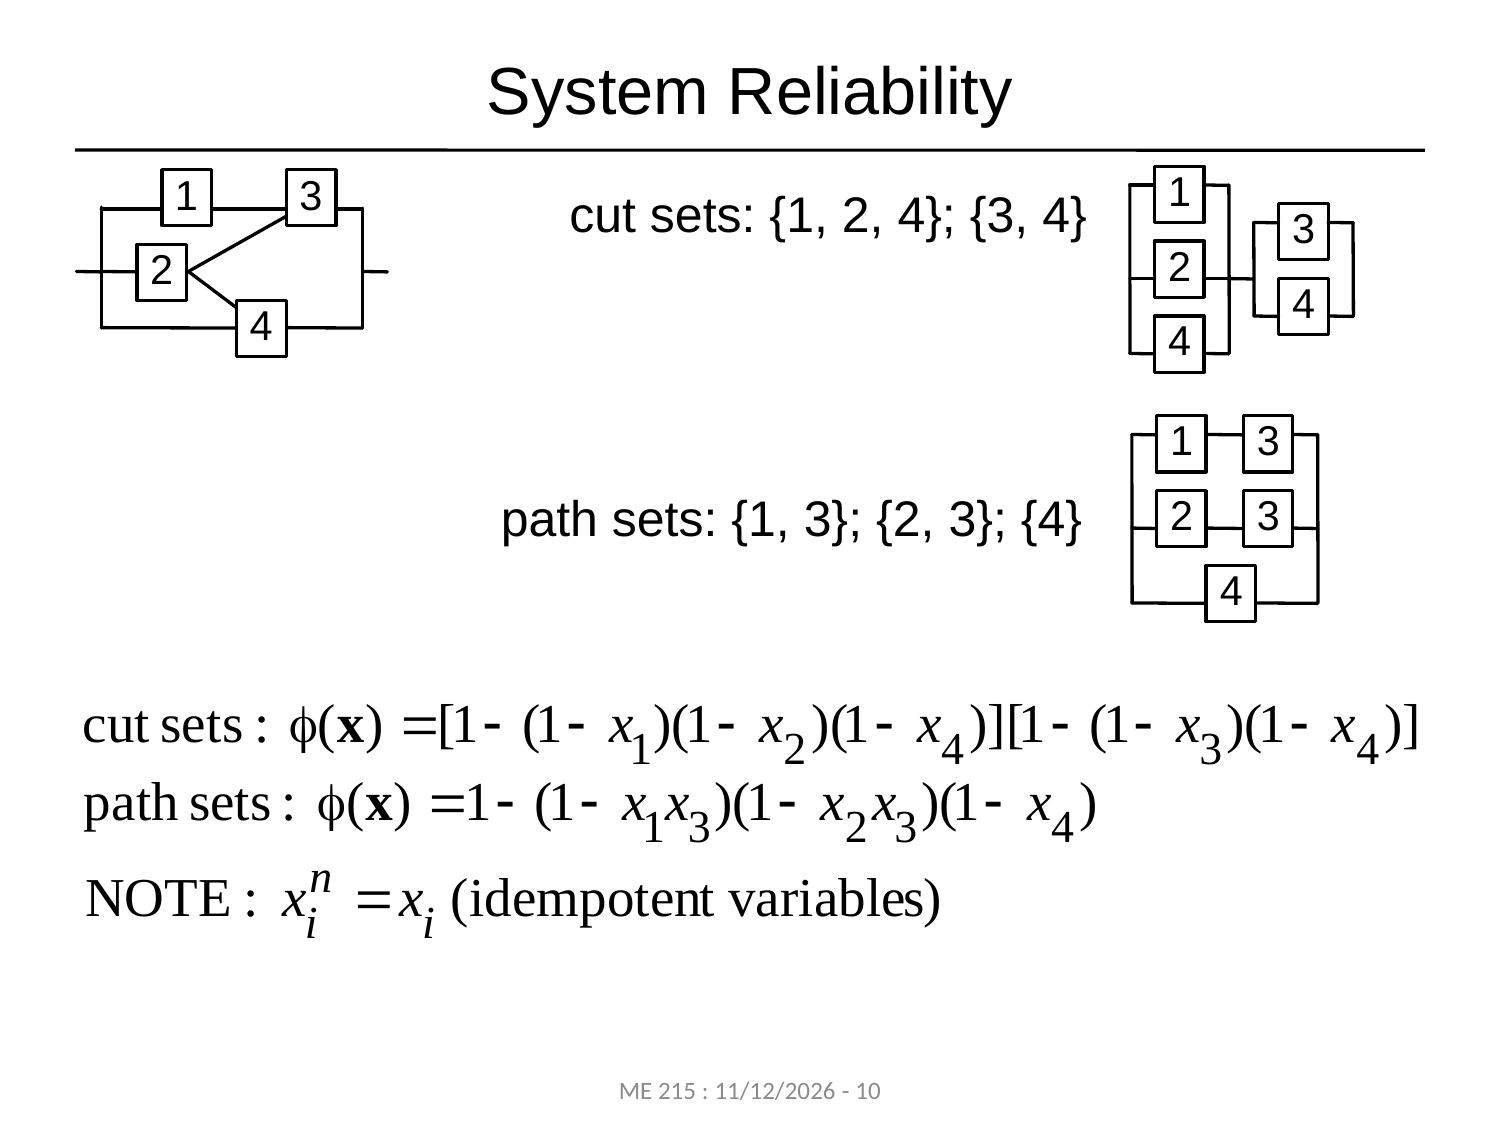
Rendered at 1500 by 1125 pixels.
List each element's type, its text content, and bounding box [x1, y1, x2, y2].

footer ME 215 : 11/11/2021 - 10 [549, 1063, 950, 1116]
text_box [74, 164, 1426, 950]
list System Reliability [75, 37, 1425, 138]
